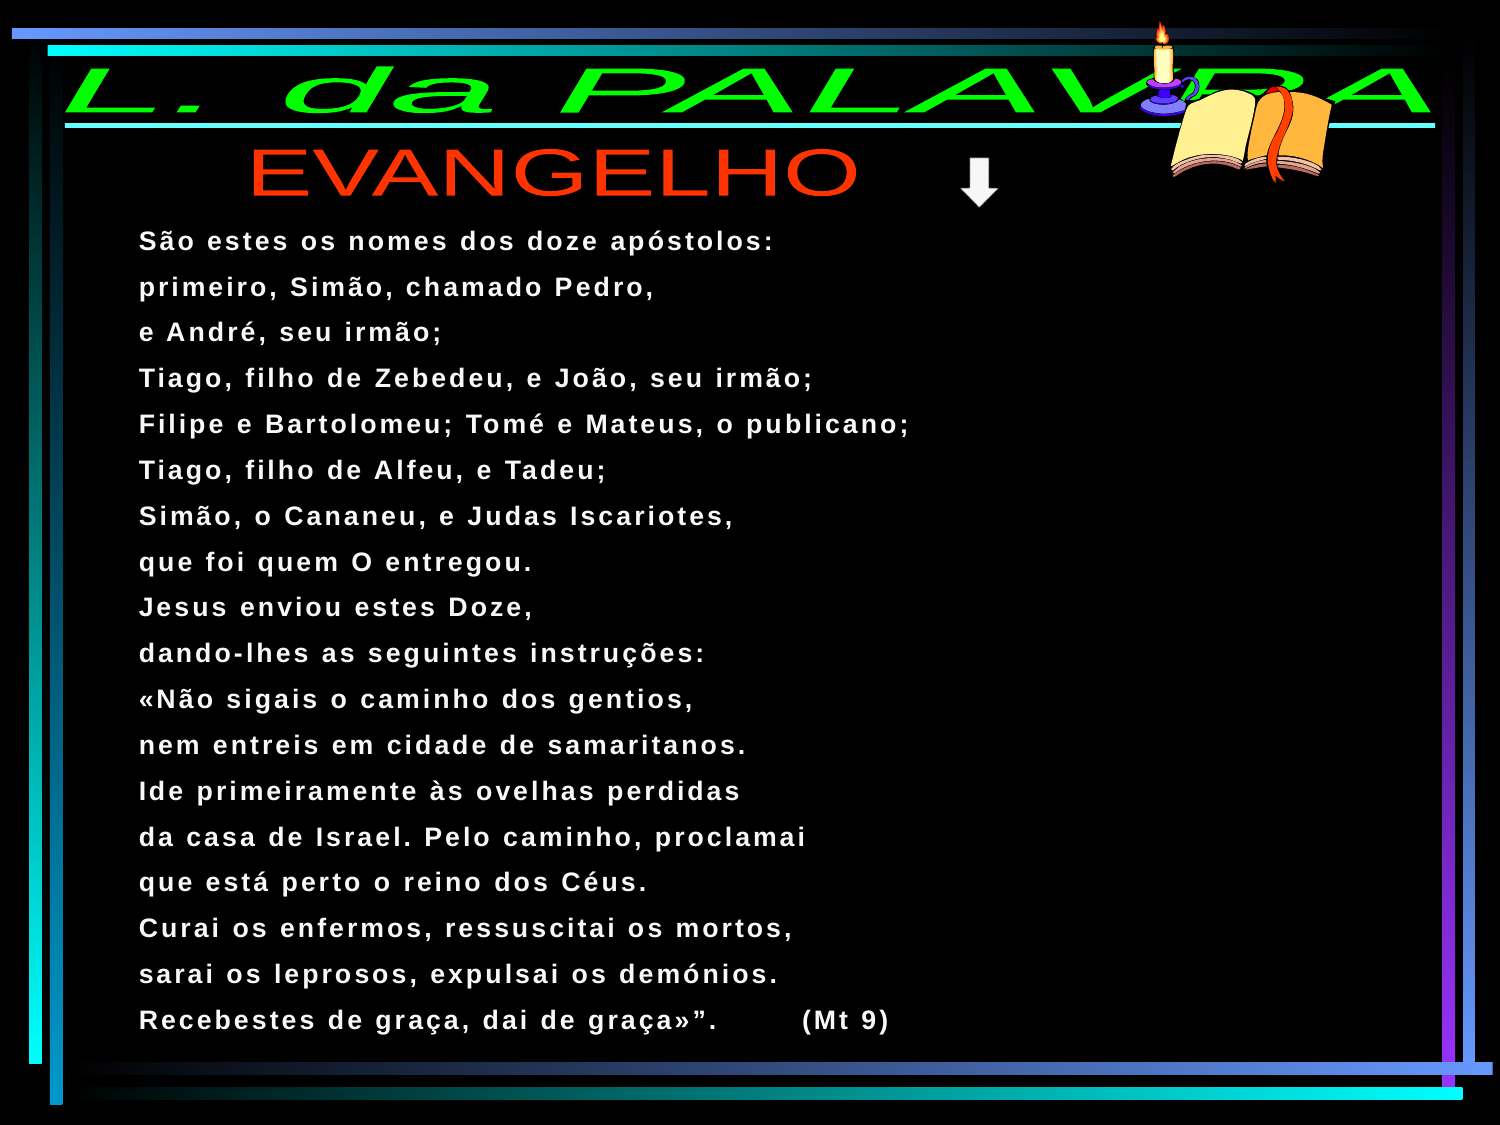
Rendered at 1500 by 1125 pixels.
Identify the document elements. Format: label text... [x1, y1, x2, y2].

text_box São estes os nomes dos doze apóstolos: primeiro, Simão, chamado Pedro, e André, seu irmão; Tiago, filho de Zebedeu, e João, seu irmão; Filipe e Bartolomeu; Tomé e Mateus, o publicano; Tiago, filho de Alfeu, e Tadeu; Simão, o Cananeu, e Judas Iscariotes, que foi quem O entregou. Jesus enviou estes Doze, dando-lhes as seguintes instruções: «Não sigais o caminho dos gentios, nem entreis em cidade de samaritanos. Ide primeiramente às ovelhas perdidas da casa de Israel. Pelo caminho, proclamai que está perto o reino dos Céus. Curai os enfermos, ressuscitai os mortos, sarai os leprosos, expulsai os demónios. Recebestes de graça, dai de graça»”. (Mt 9) [123, 219, 1447, 1060]
picture [951, 149, 1009, 210]
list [1139, 14, 1339, 185]
